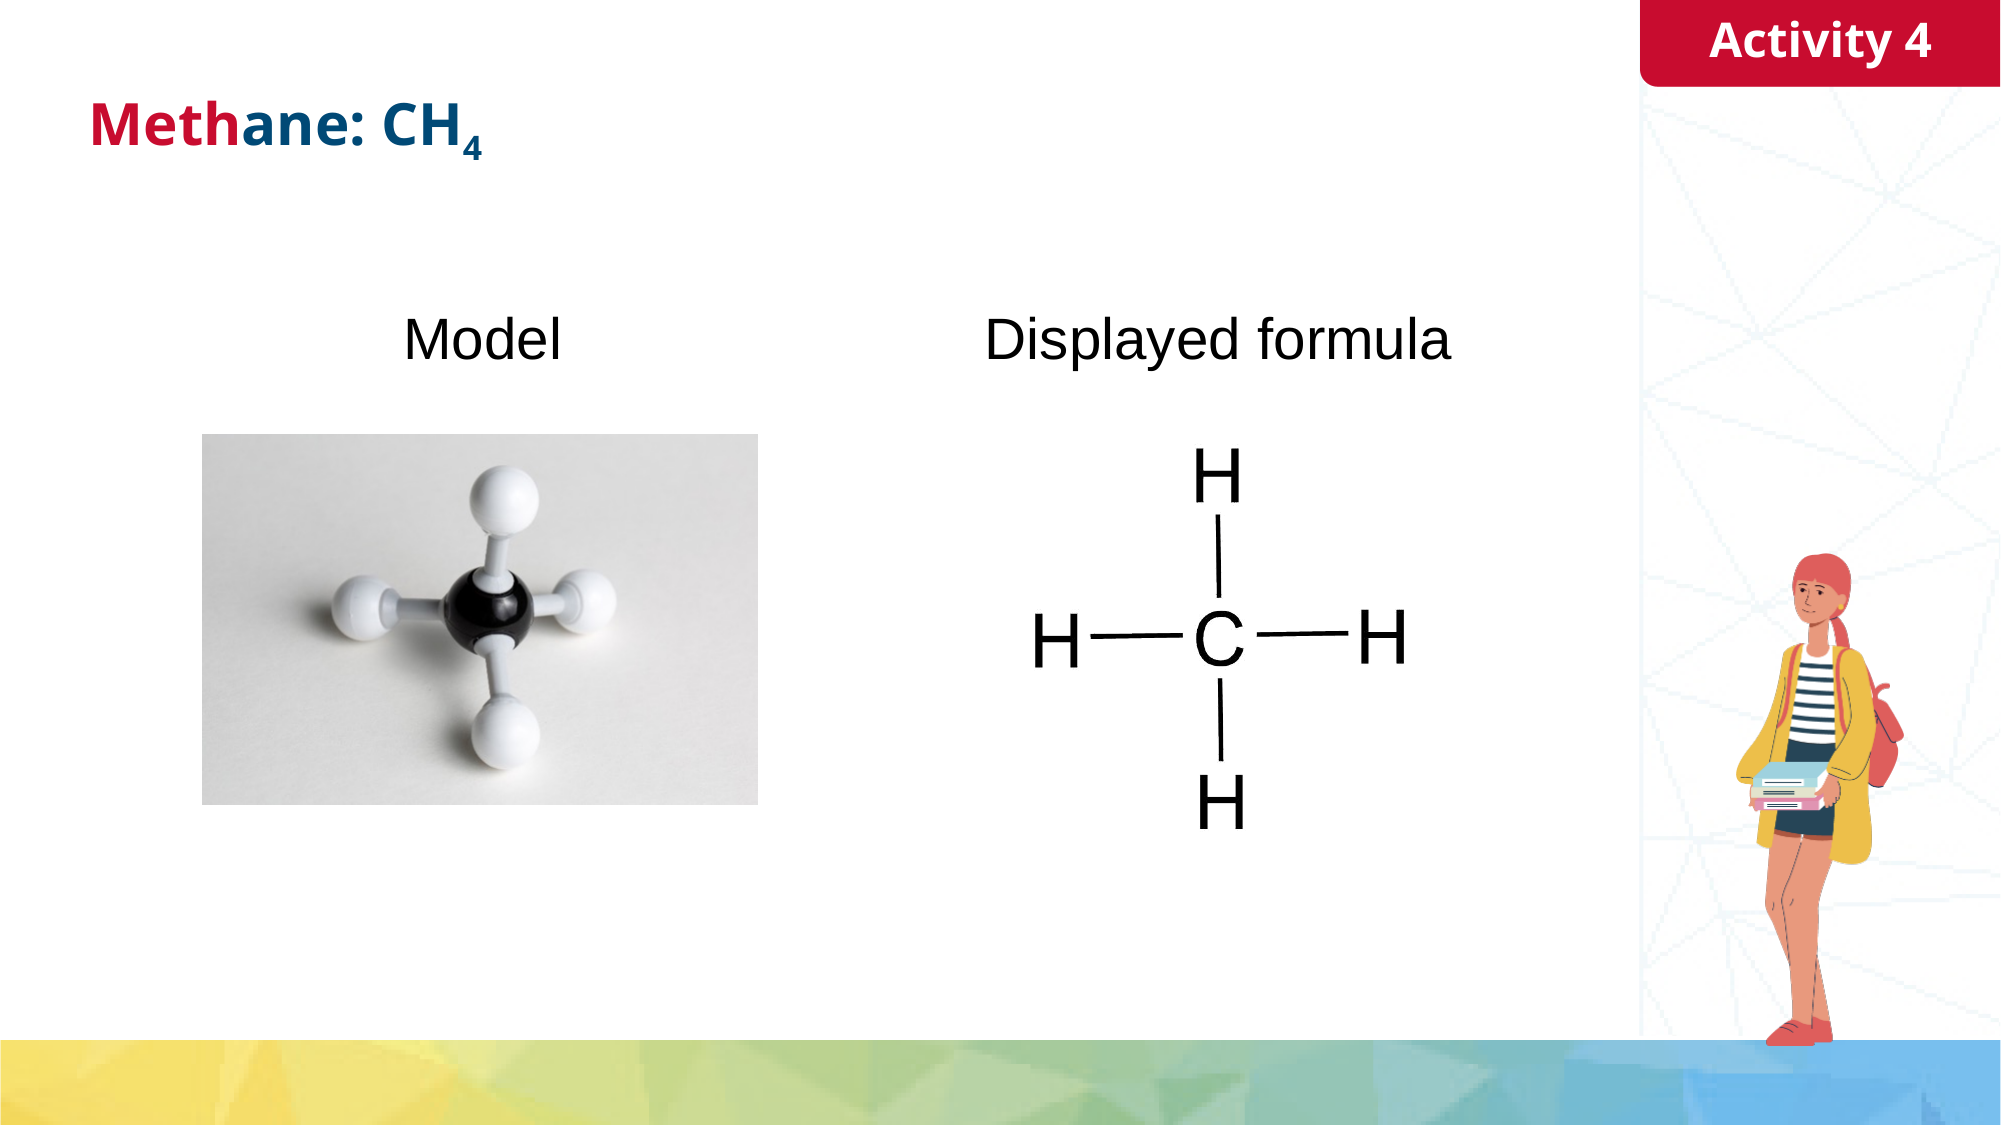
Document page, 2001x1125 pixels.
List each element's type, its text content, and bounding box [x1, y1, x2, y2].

picture [1022, 433, 1415, 833]
title Methane: CH4 [88, 88, 1566, 161]
text_box Displayed formula [944, 314, 1494, 387]
picture [0, 0, 2001, 1125]
text_box Model [208, 314, 758, 387]
picture [202, 434, 758, 805]
